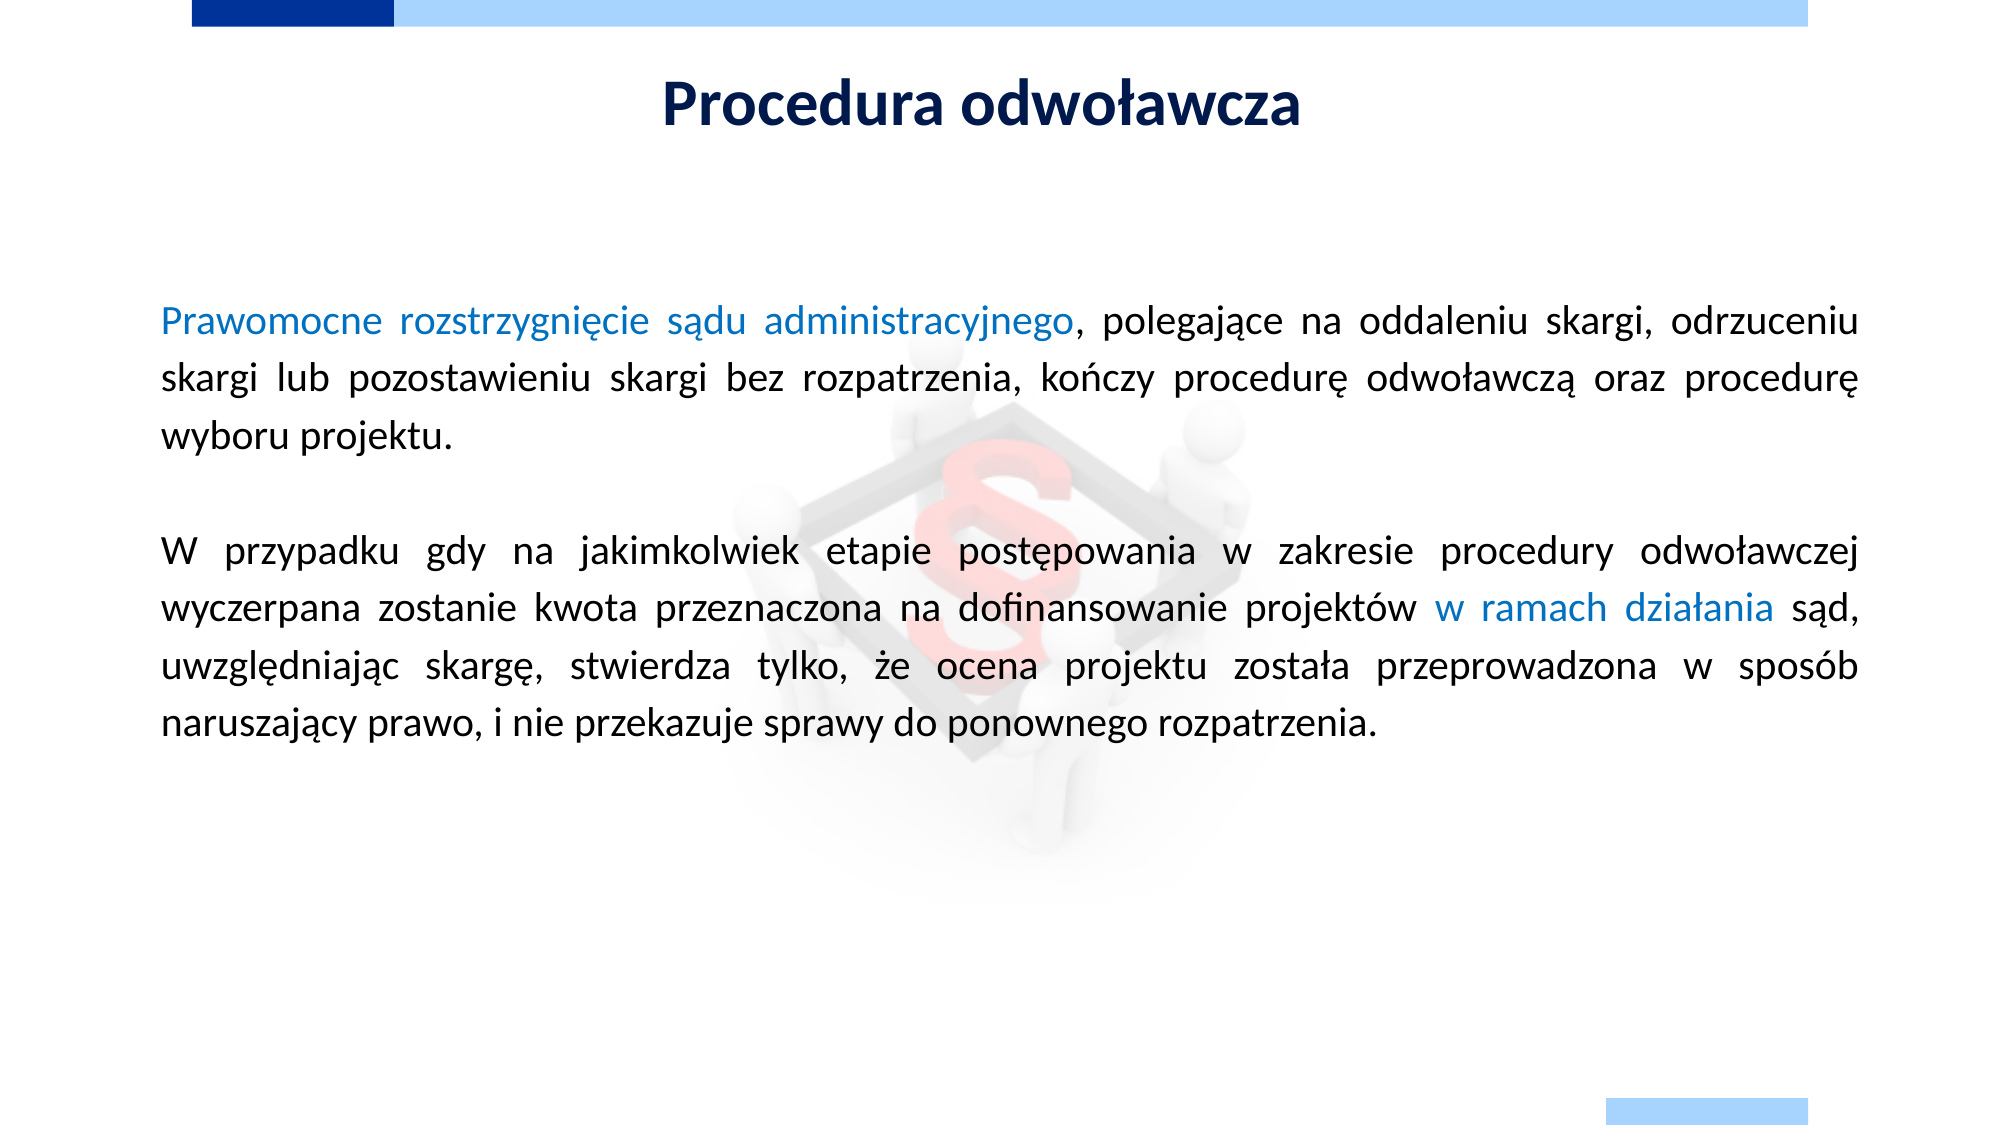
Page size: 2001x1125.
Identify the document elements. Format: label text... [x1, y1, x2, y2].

picture [657, 262, 1343, 904]
text_box Procedura odwoławcza [203, 51, 1763, 146]
text_box Prawomocne rozstrzygnięcie sądu administracyjnego, polegające na oddaleniu skargi, odrzuceniu skargi lub pozostawieniu skargi bez rozpatrzenia, kończy procedurę odwoławczą oraz procedurę wyboru projektu. W przypadku gdy na jakimkolwiek etapie postępowania w zakresie procedury odwoławczej wyczerpana zostanie kwota przeznaczona na dofinansowanie projektów w ramach działania sąd, uwzględniając skargę, stwierdza tylko, że ocena projektu została przeprowadzona w sposób naruszający prawo, i nie przekazuje sprawy do ponownego rozpatrzenia. [146, 277, 657, 831]
text_box Prawomocne rozstrzygnięcie sądu administracyjnego, polegające na oddaleniu skargi, odrzuceniu skargi lub pozostawieniu skargi bez rozpatrzenia, kończy procedurę odwoławczą oraz procedurę wyboru projektu. W przypadku gdy na jakimkolwiek etapie postępowania w zakresie procedury odwoławczej wyczerpana zostanie kwota przeznaczona na dofinansowanie projektów w ramach działania sąd, uwzględniając skargę, stwierdza tylko, że ocena projektu została przeprowadzona w sposób naruszający prawo, i nie przekazuje sprawy do ponownego rozpatrzenia. [1343, 277, 1875, 831]
